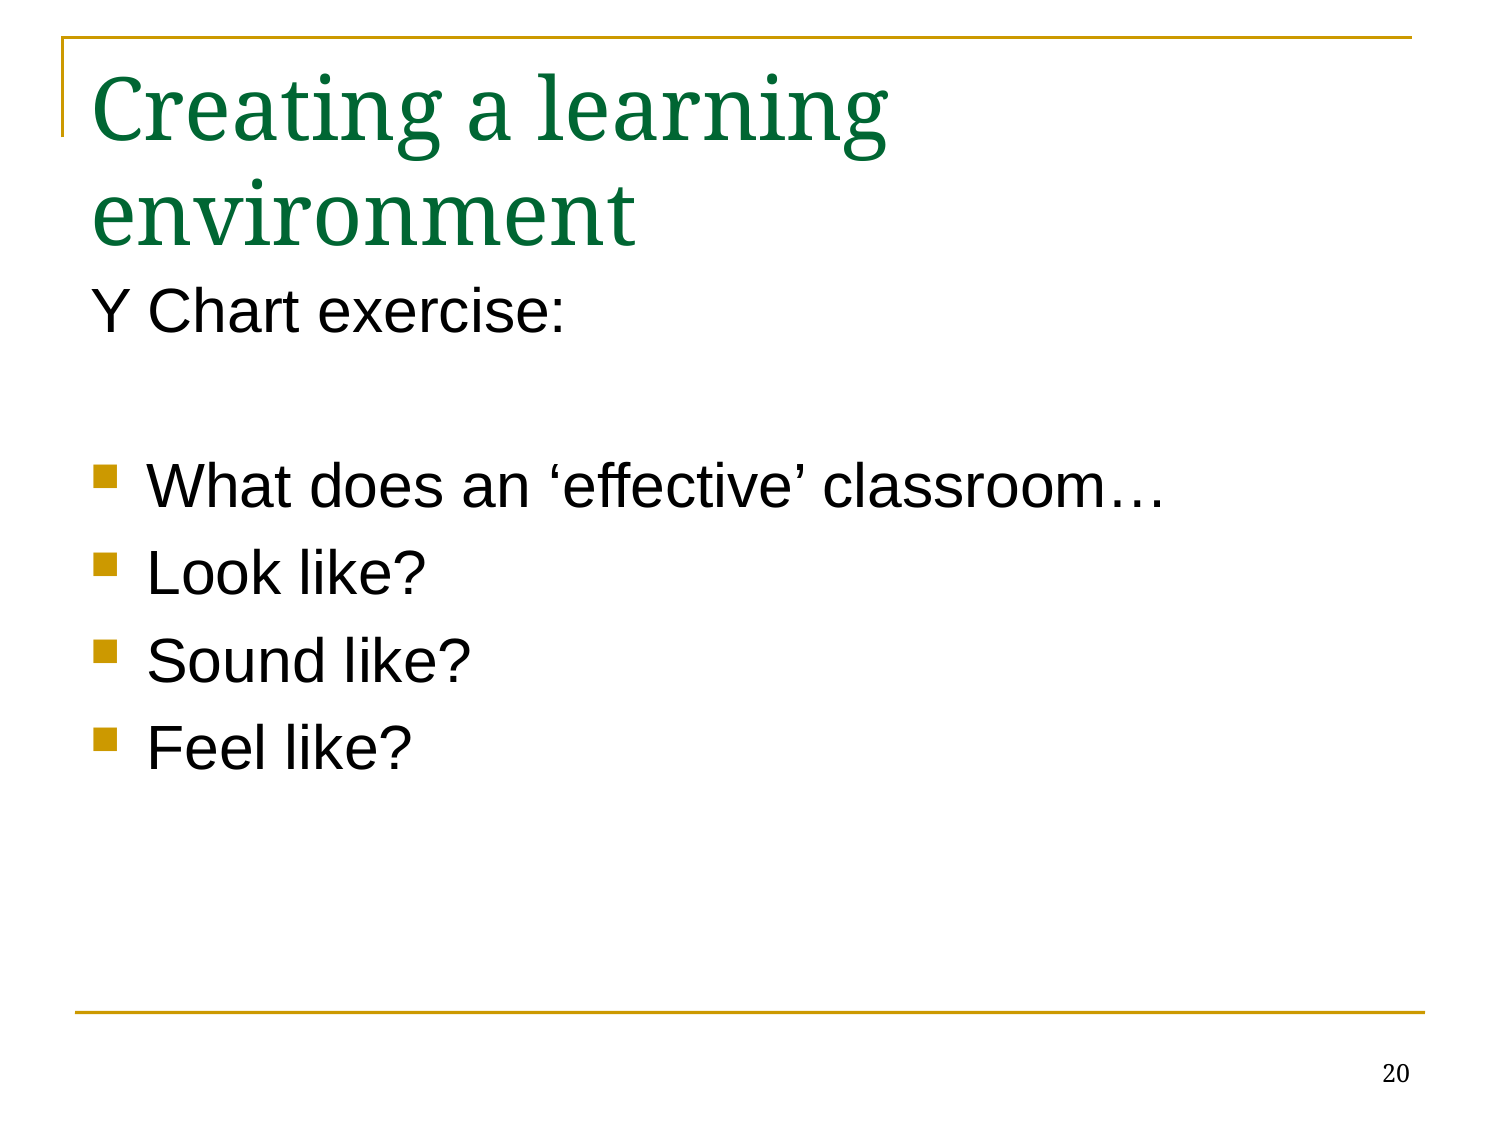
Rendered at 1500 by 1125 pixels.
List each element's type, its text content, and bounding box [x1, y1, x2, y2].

slide_number 20 [1074, 1023, 1426, 1100]
list Y Chart exercise: What does an ‘effective’ classroom… Look like? Sound like? Feel like? [74, 262, 1426, 1006]
title Creating a learning environment [74, 45, 1426, 233]
